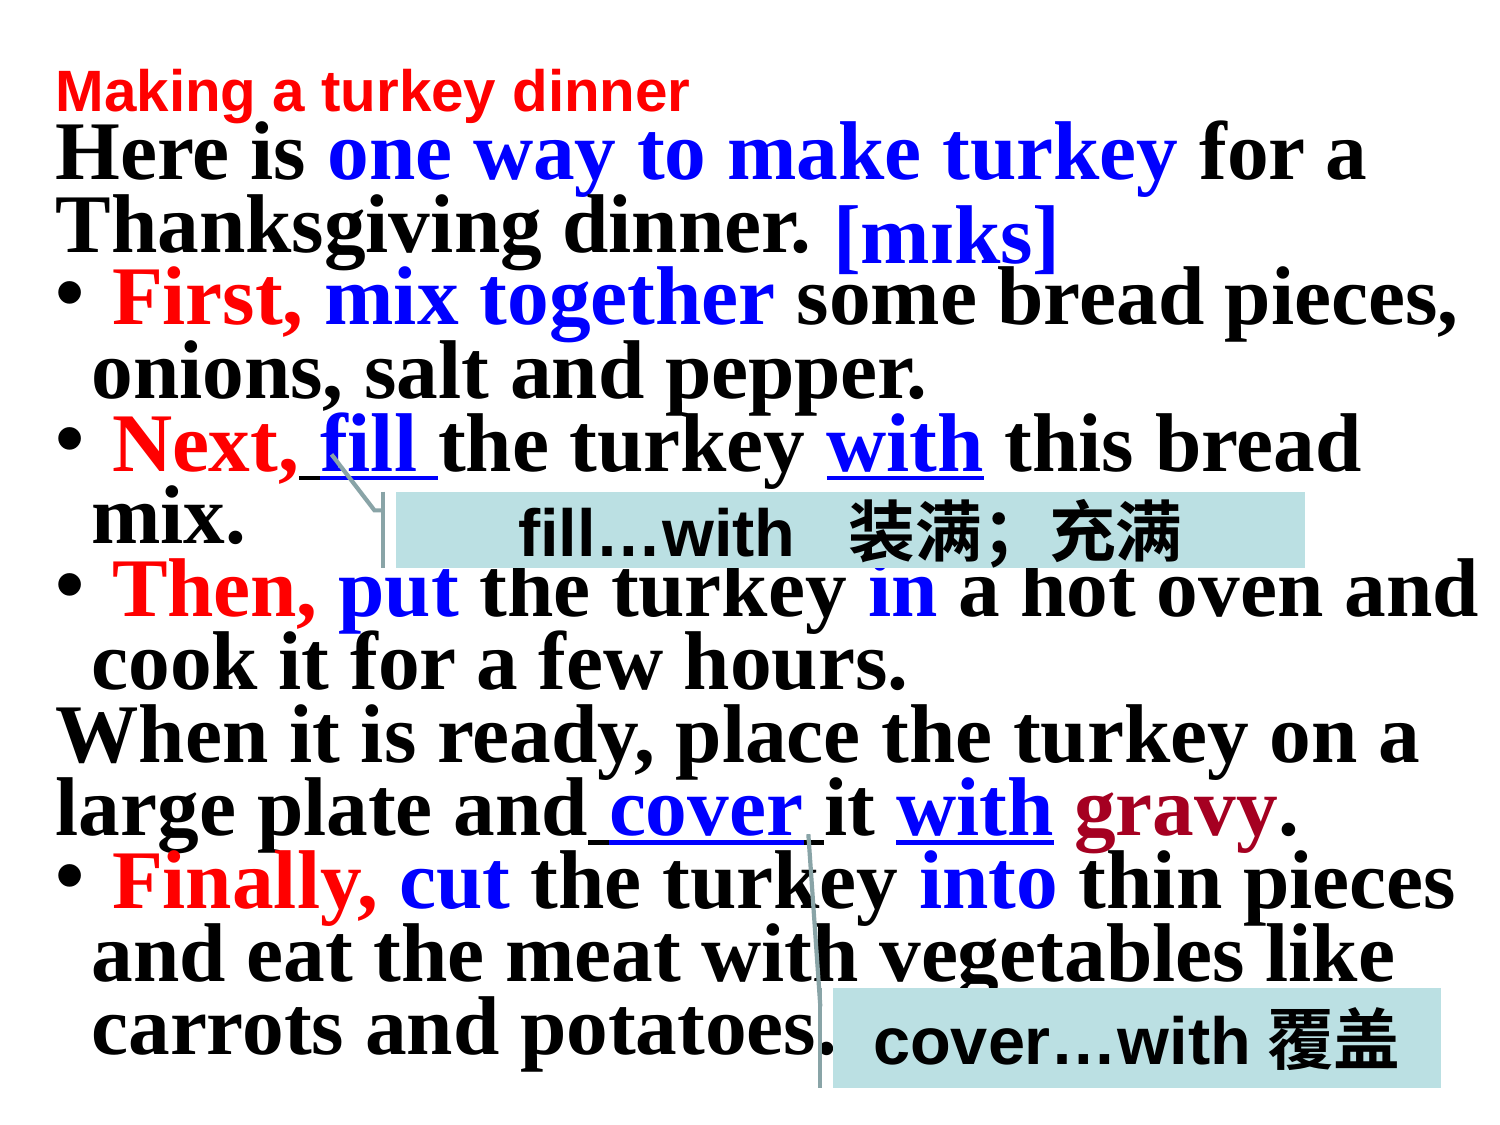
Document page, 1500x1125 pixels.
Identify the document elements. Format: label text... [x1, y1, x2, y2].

text_box [mɪks] [797, 172, 1097, 288]
text_box fill…with 装满；充满 [396, 492, 1305, 568]
text_box Making a turkey dinner Here is one way to make turkey for a Thanksgiving dinner. First, mix together some bread pieces, onions, salt and pepper. Next, fill the turkey with this bread mix. Then, put the turkey in a hot oven and cook it for a few hours. When it is ready, place the turkey on a large plate and cover it with gravy. Finally, cut the turkey into thin pieces and eat the meat with vegetables like carrots and potatoes. [41, 42, 1500, 1079]
text_box cover…with覆盖 [833, 988, 1441, 1088]
